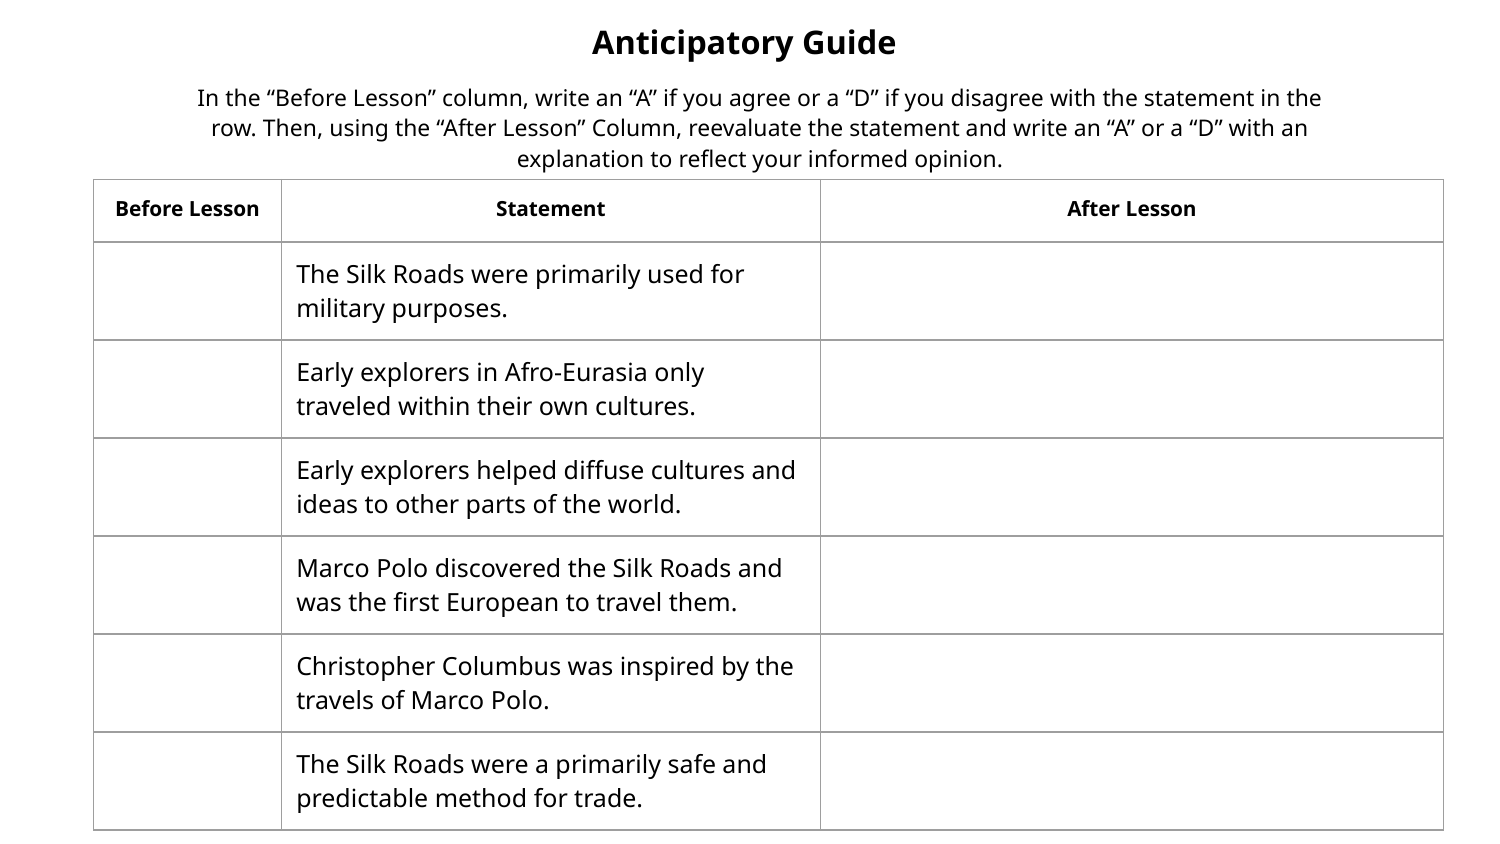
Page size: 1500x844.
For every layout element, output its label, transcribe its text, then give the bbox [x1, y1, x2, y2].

table_cell [821, 537, 1443, 633]
table_header Statement [282, 180, 820, 241]
table_cell [821, 341, 1443, 437]
table_header After Lesson [821, 180, 1443, 241]
list Anticipatory Guide [580, 17, 949, 84]
table_cell The Silk Roads were primarily used for military purposes. [282, 243, 820, 339]
table_cell [94, 635, 281, 731]
table_cell Early explorers helped diffuse cultures and ideas to other parts of the world. [282, 439, 820, 535]
table_cell Marco Polo discovered the Silk Roads and was the first European to travel them. [282, 537, 820, 633]
table_cell [94, 537, 281, 633]
table_header Before Lesson [94, 180, 281, 241]
table_cell [94, 733, 281, 829]
table_cell [821, 243, 1443, 339]
table_cell Early explorers in Afro-Eurasia only traveled within their own cultures. [282, 341, 820, 437]
table_cell The Silk Roads were a primarily safe and predictable method for trade. [282, 733, 820, 829]
table_cell [821, 635, 1443, 731]
table_cell Christopher Columbus was inspired by the travels of Marco Polo. [282, 635, 820, 731]
table_cell [821, 439, 1443, 535]
table_cell [94, 341, 281, 437]
table_cell [94, 439, 281, 535]
text_box In the “Before Lesson” column, write an “A” if you agree or a “D” if you disagree with the statement in the row. Then, using the “After Lesson” Column, reevaluate the statement and write an “A” or a “D” with an explanation to reflect your informed opinion. [172, 84, 1349, 169]
table_cell [821, 733, 1443, 829]
table_cell [94, 243, 281, 339]
